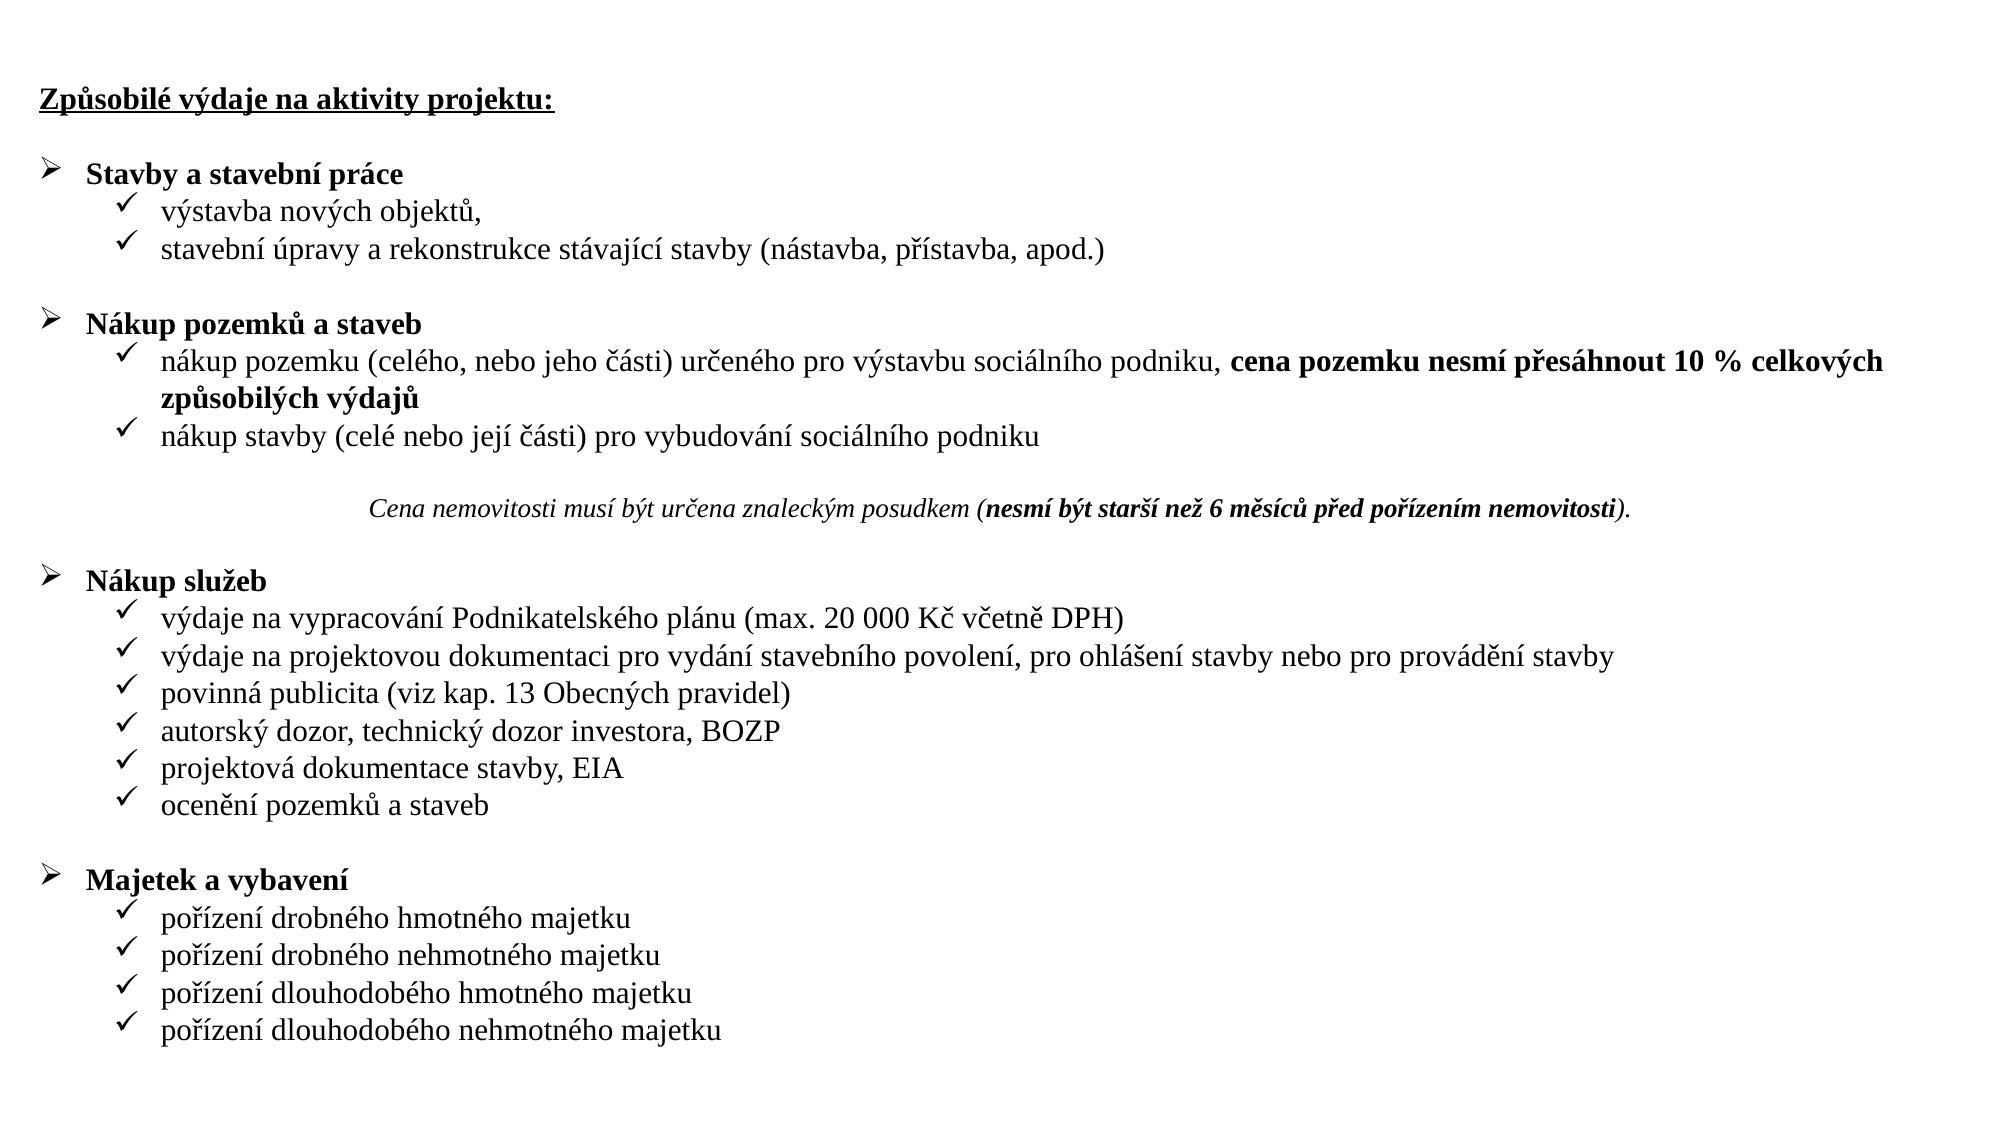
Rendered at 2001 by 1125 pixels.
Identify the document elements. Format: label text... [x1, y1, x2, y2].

text_box Způsobilé výdaje na aktivity projektu: Stavby a stavební práce výstavba nových objektů, stavební úpravy a rekonstrukce stávající stavby (nástavba, přístavba, apod.) Nákup pozemků a staveb nákup pozemku (celého, nebo jeho části) určeného pro výstavbu sociálního podniku, cena pozemku nesmí přesáhnout 10 % celkových způsobilých výdajů nákup stavby (celé nebo její části) pro vybudování sociálního podniku Cena nemovitosti musí být určena znaleckým posudkem (nesmí být starší než 6 měsíců před pořízením nemovitosti). Nákup služeb výdaje na vypracování Podnikatelského plánu (max. 20 000 Kč včetně DPH) výdaje na projektovou dokumentaci pro vydání stavebního povolení, pro ohlášení stavby nebo pro provádění stavby povinná publicita (viz kap. 13 Obecných pravidel) autorský dozor, technický dozor investora, BOZP projektová dokumentace stavby, EIA ocenění pozemků a staveb Majetek a vybavení pořízení drobného hmotného majetku pořízení drobného nehmotného majetku pořízení dlouhodobého hmotného majetku pořízení dlouhodobého nehmotného majetku [24, 70, 1976, 1055]
